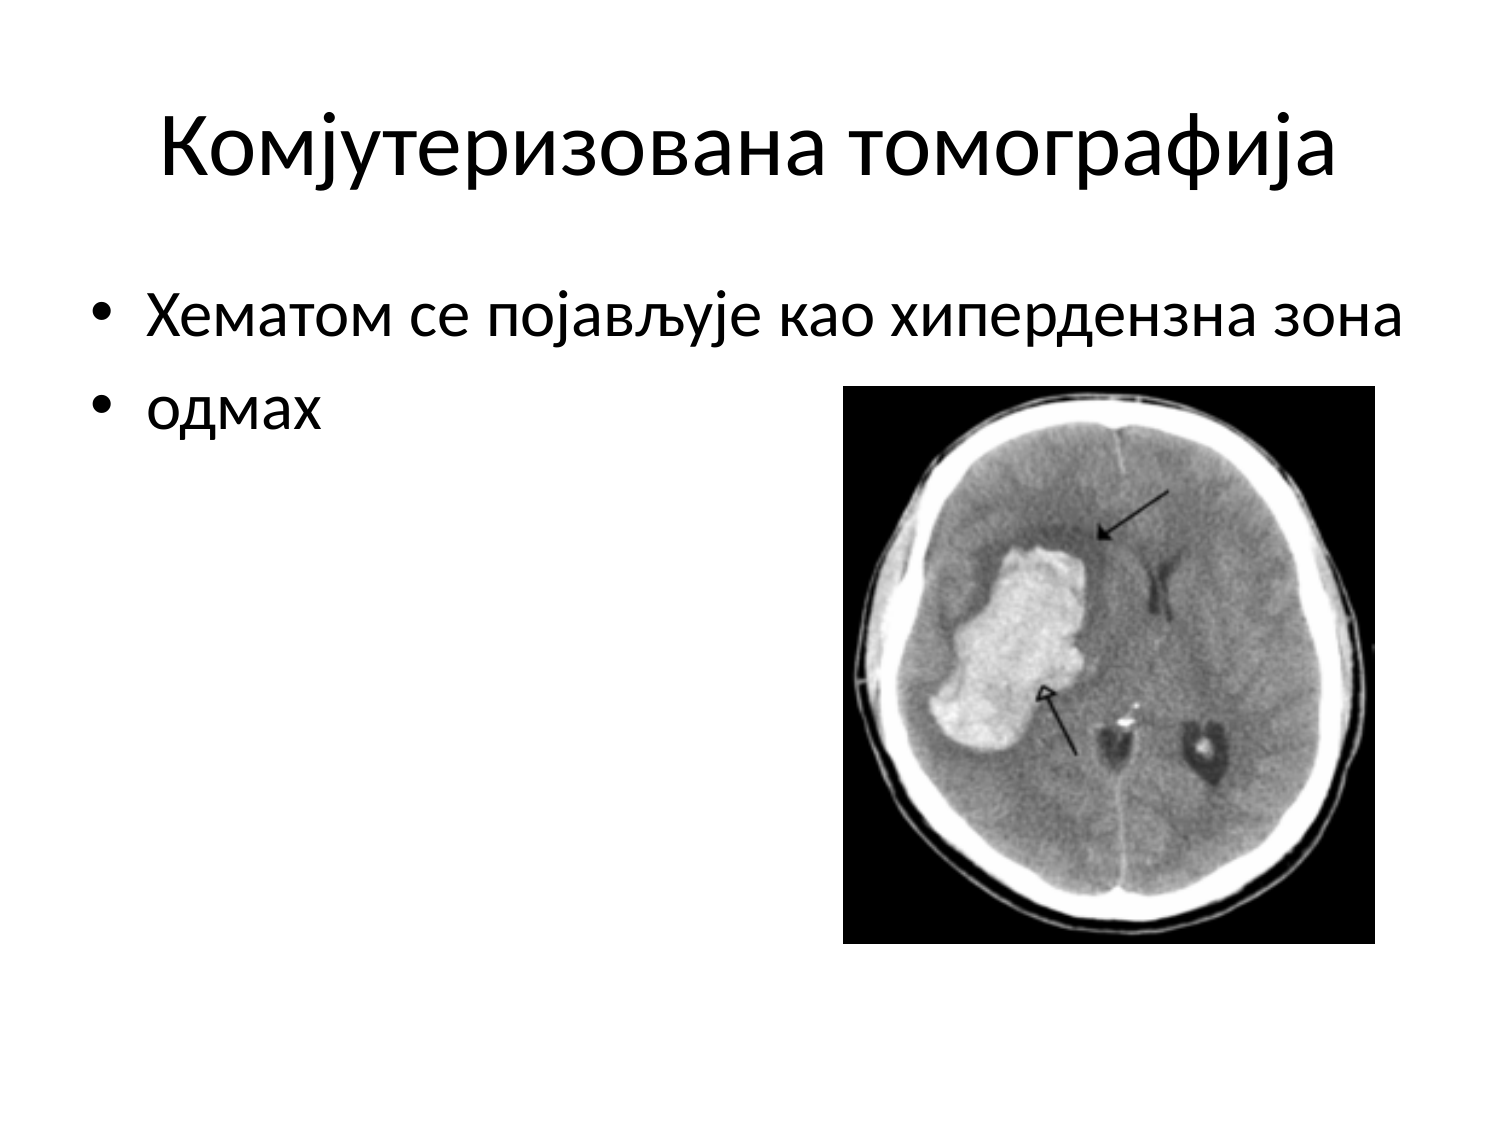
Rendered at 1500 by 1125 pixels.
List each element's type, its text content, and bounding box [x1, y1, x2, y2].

list Хематом се појављује као хипердензна зона одмах [75, 262, 1425, 1005]
title Комјутеризована томографија [75, 45, 1425, 233]
picture [843, 386, 1376, 944]
